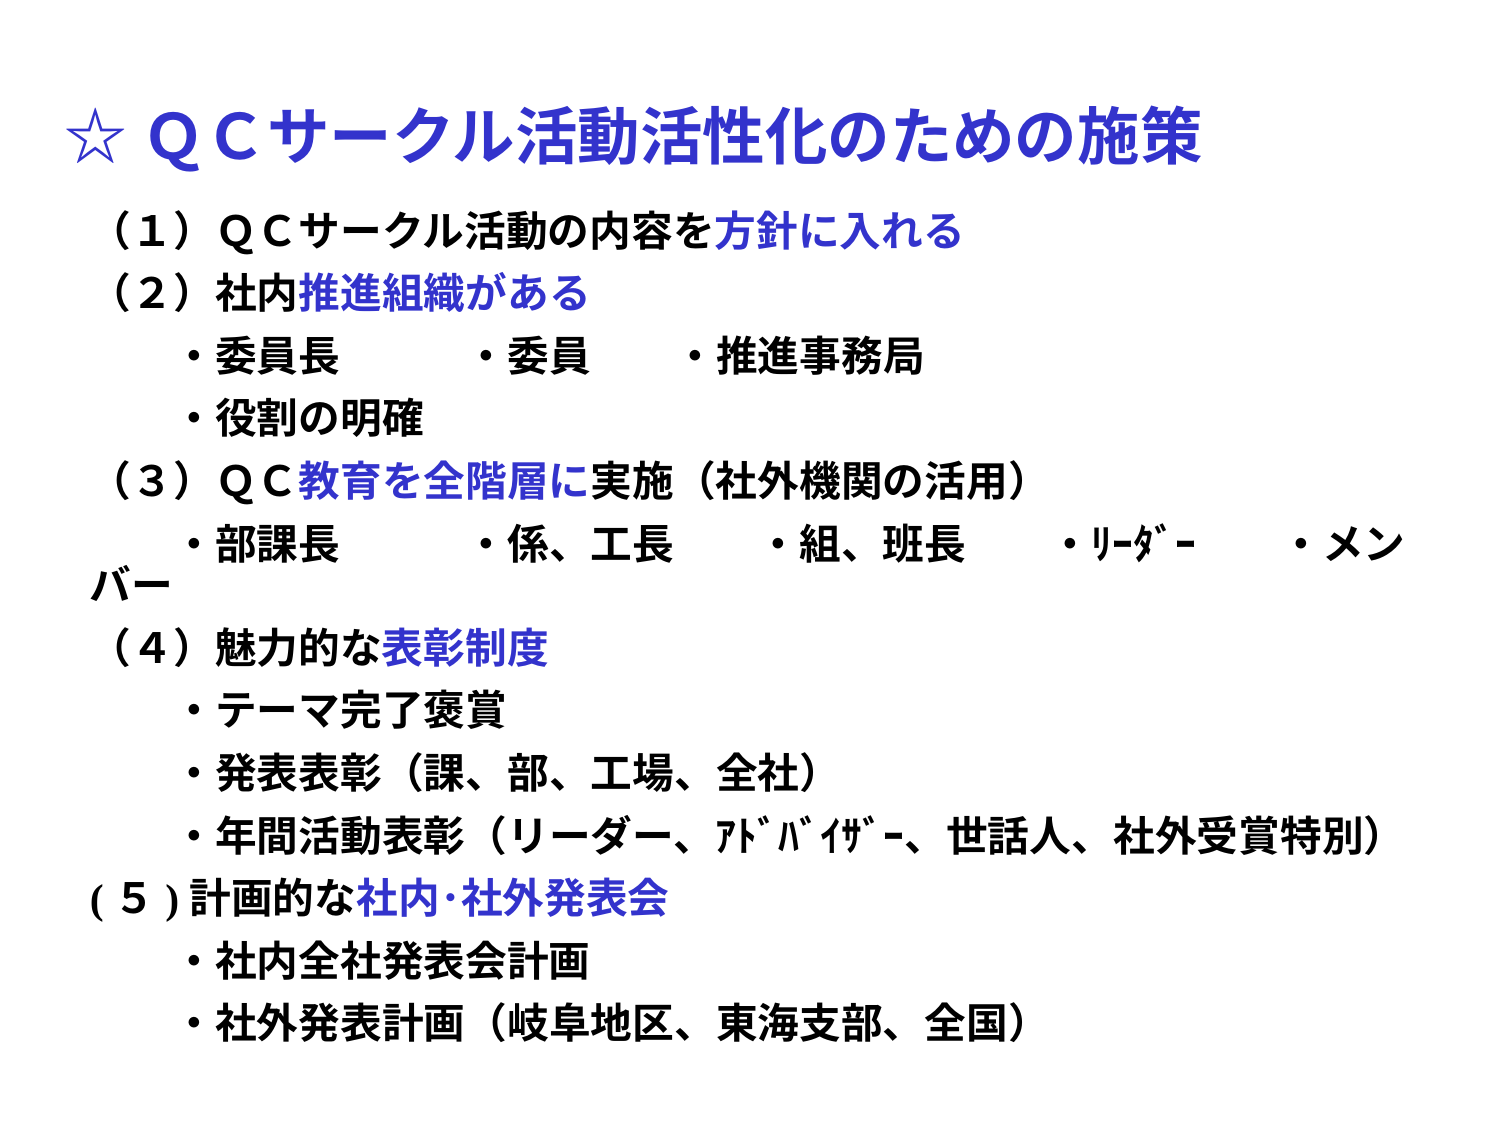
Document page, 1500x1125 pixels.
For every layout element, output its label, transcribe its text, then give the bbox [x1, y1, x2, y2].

text_box ☆ＱＣサークル活動活性化のための施策 [50, 89, 1375, 180]
text_box （１）ＱＣサークル活動の内容を方針に入れる （２）社内推進組織がある ・委員長 ・委員 ・推進事務局 ・役割の明確 （３）ＱＣ教育を全階層に実施（社外機関の活用） ・部課長 ・係、工長 ・組、班長 ・ﾘｰﾀﾞｰ ・メンバー （４）魅力的な表彰制度 ・テーマ完了褒賞 ・発表表彰（課、部、工場、全社） ・年間活動表彰（リーダー、ｱﾄﾞﾊﾞｲｻﾞｰ、世話人、社外受賞特別） (５)計画的な社内･社外発表会 ・社内全社発表会計画 ・社外発表計画（岐阜地区、東海支部、全国） [74, 205, 1425, 1055]
